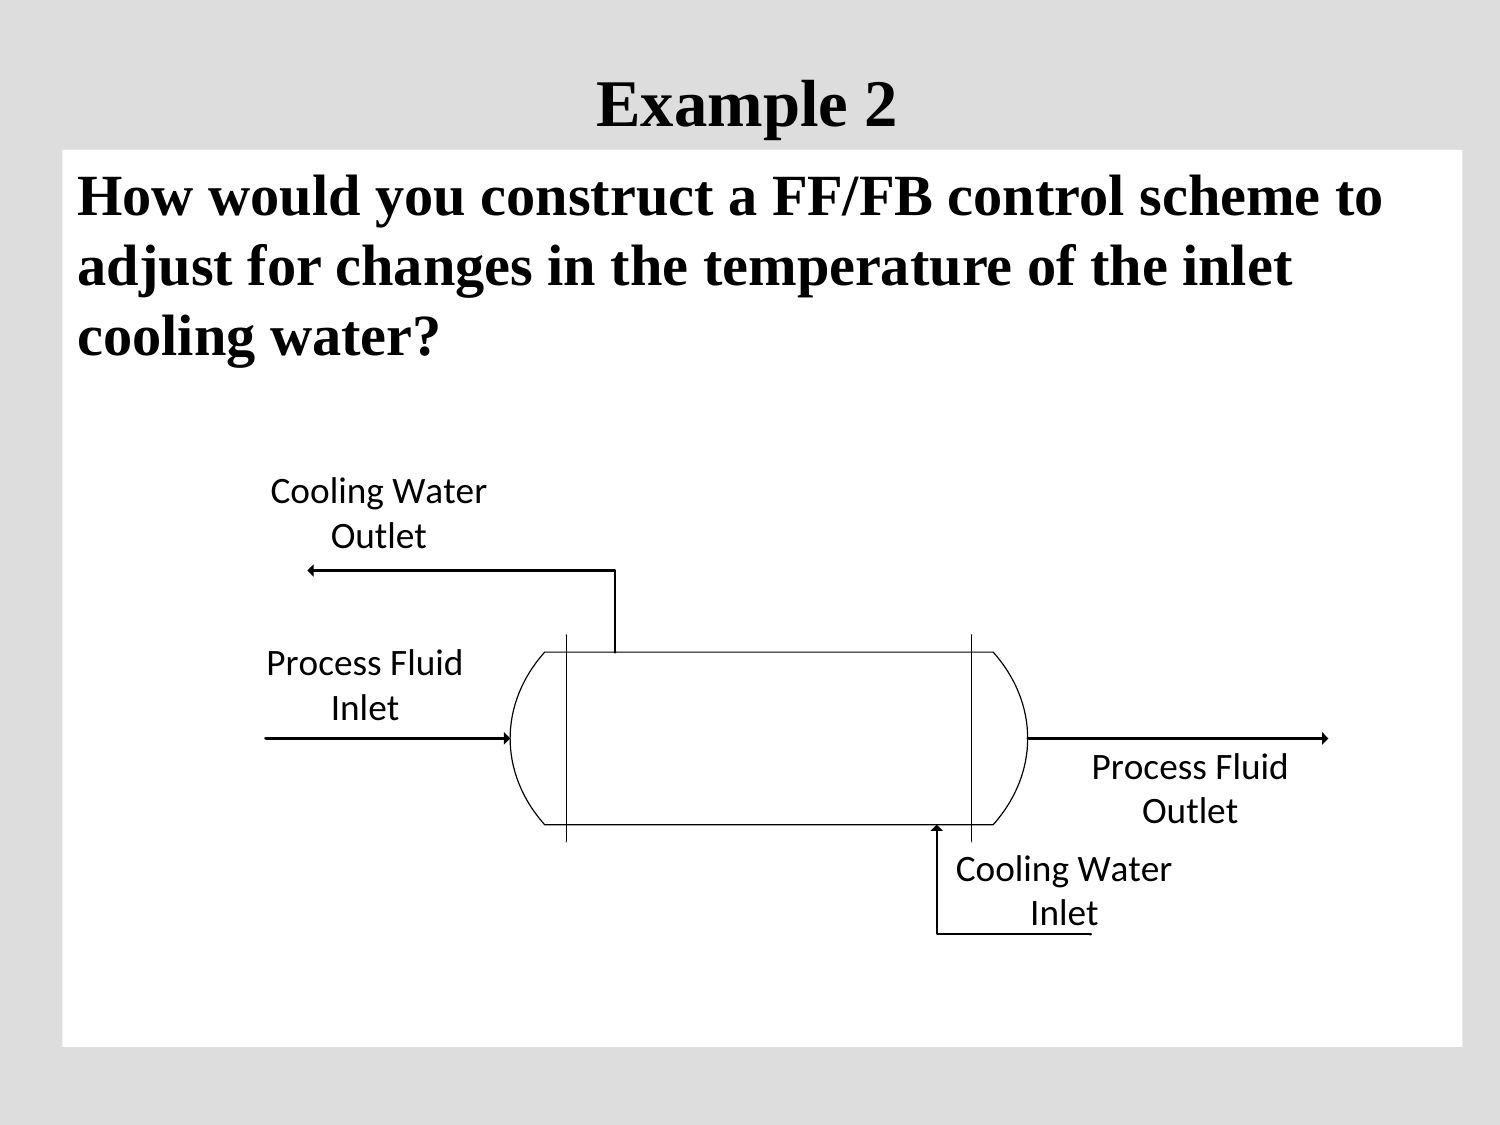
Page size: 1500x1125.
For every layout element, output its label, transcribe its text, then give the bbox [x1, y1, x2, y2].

subtitle How would you construct a FF/FB control scheme to adjust for changes in the temperature of the inlet cooling water? [62, 149, 1463, 1047]
picture [262, 462, 1331, 940]
title Example 2 [41, 24, 1454, 175]
